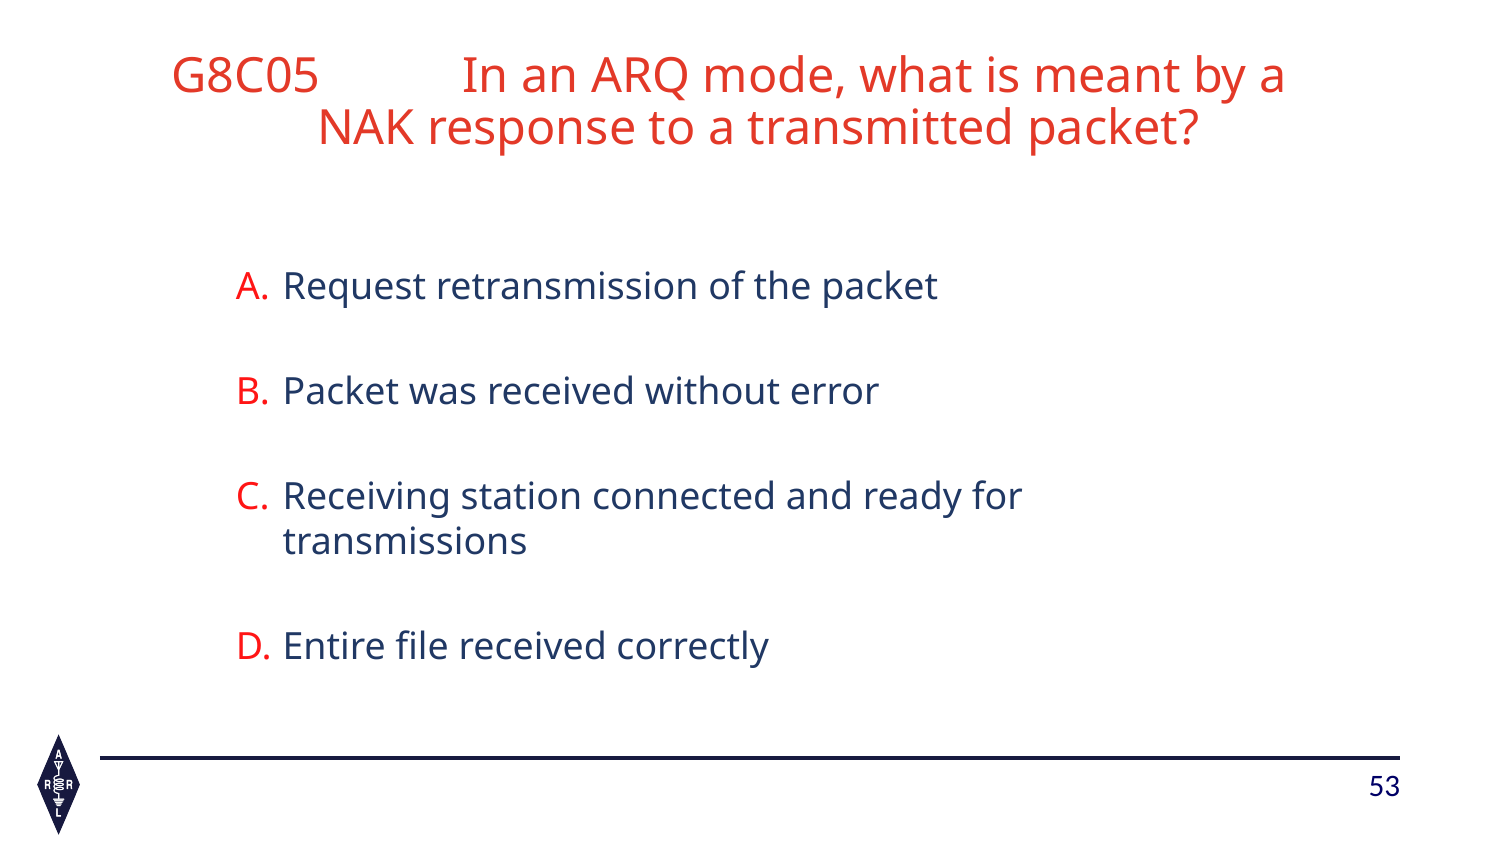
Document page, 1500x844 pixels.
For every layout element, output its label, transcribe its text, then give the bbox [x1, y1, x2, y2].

text_box Request retransmission of the packet Packet was received without error Receiving station connected and ready for transmissions Entire file received correctly [224, 256, 1272, 675]
picture [37, 734, 80, 835]
list [76, 192, 1425, 827]
title G8C05 In an ARQ mode, what is meant by a NAK response to a transmitted packet? [171, 44, 1329, 212]
slide_number 53 [1302, 761, 1400, 807]
